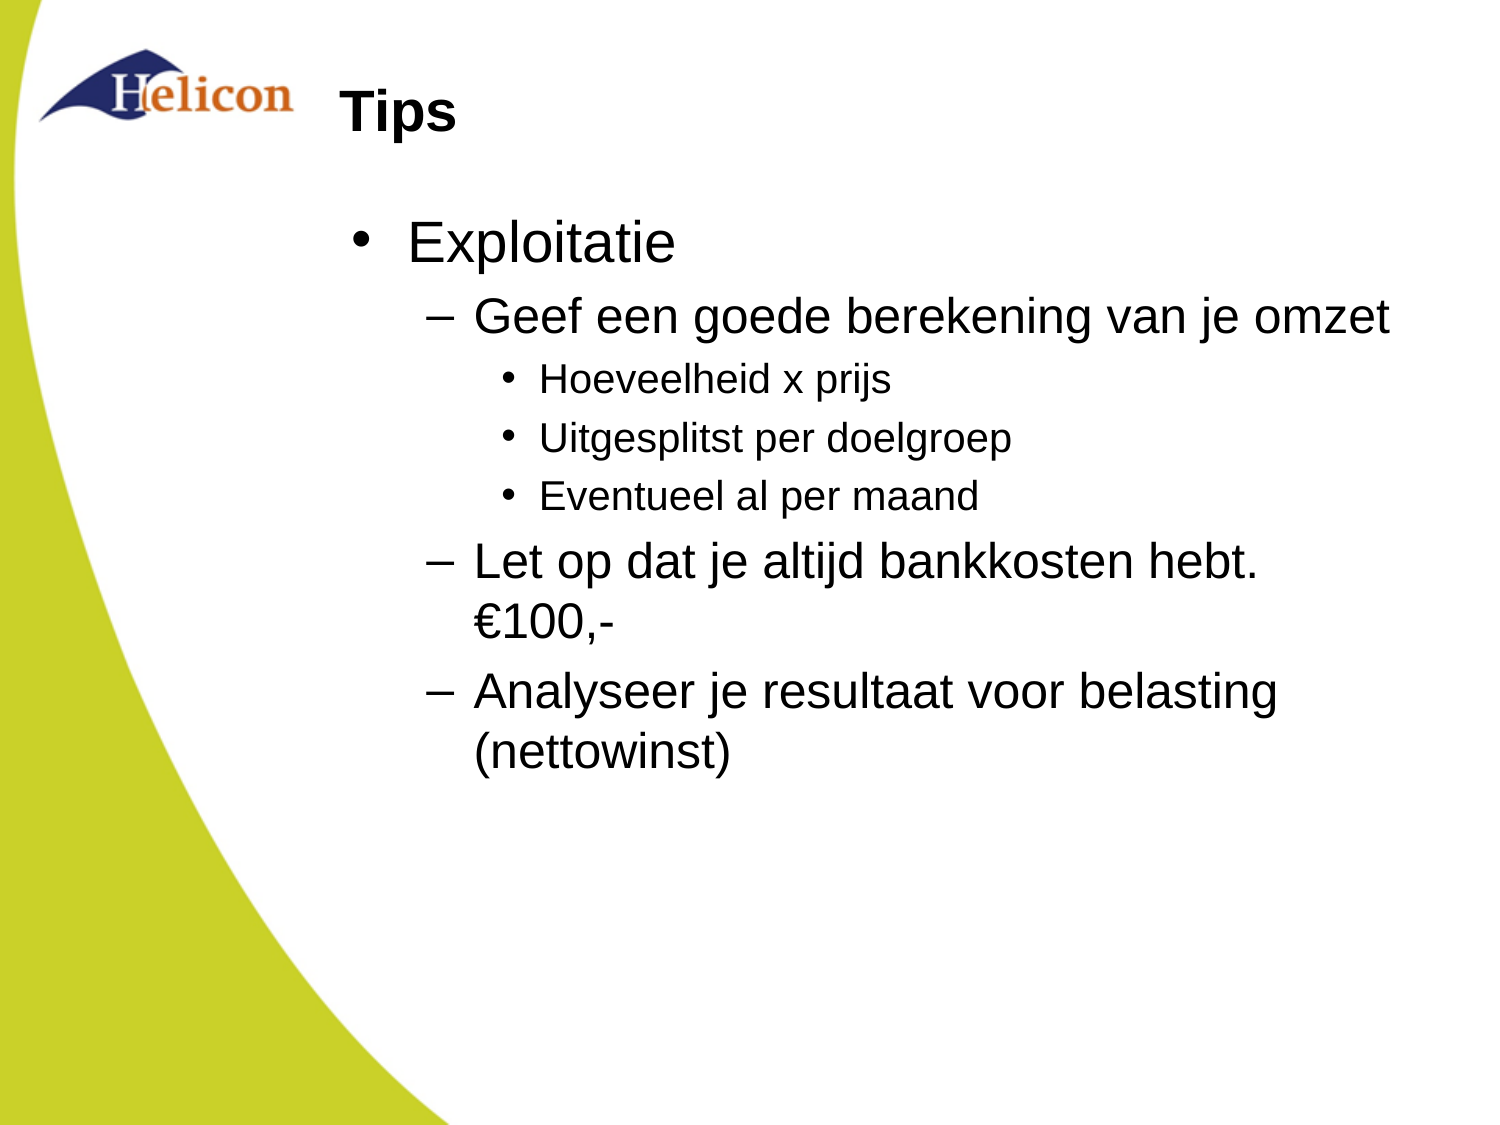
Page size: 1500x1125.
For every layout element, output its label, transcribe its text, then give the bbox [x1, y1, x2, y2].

list Exploitatie Geef een goede berekening van je omzet Hoeveelheid x prijs Uitgesplitst per doelgroep Eventueel al per maand Let op dat je altijd bankkosten hebt. €100,- Analyseer je resultaat voor belasting (nettowinst) [336, 196, 1425, 1005]
picture [0, 0, 1500, 1125]
title Tips [324, 54, 1415, 161]
